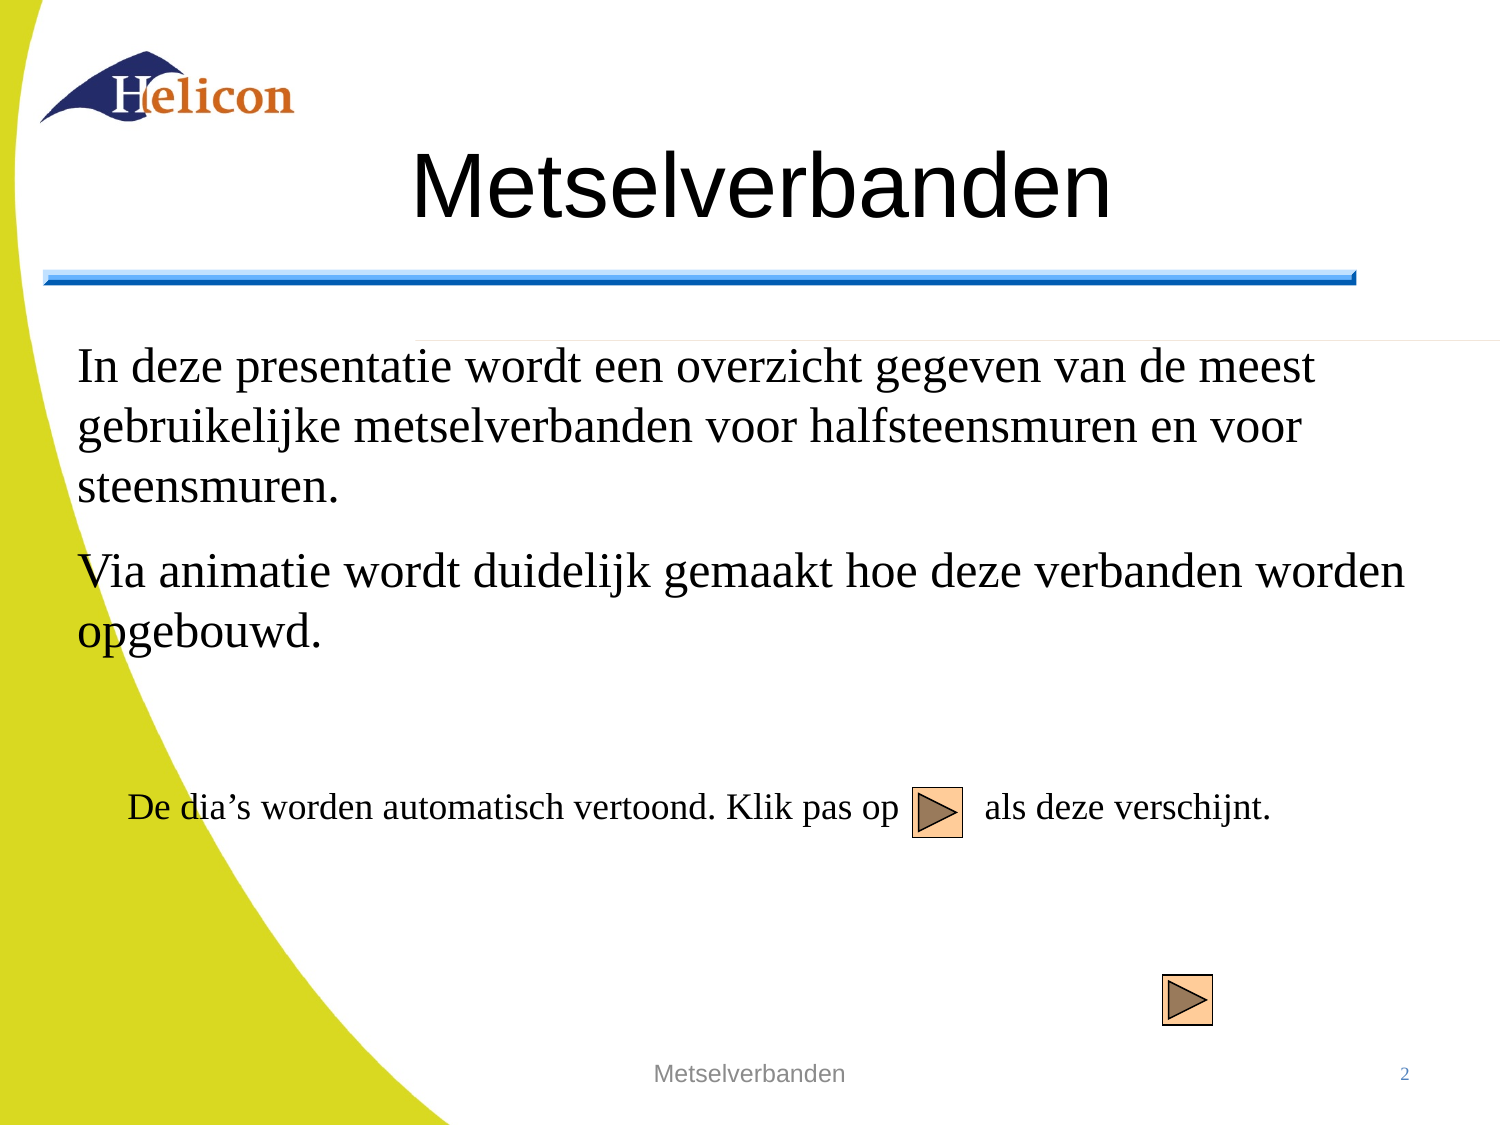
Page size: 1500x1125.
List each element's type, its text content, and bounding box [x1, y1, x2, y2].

text_box [42, 269, 1357, 286]
picture [0, 0, 1500, 1125]
text_box [49, 275, 1351, 279]
text_box [912, 787, 963, 838]
slide_number 2 [1074, 1042, 1425, 1103]
text_box De dia’s worden automatisch vertoond. Klik pas op als deze verschijnt. [112, 774, 1363, 835]
title Metselverbanden [125, 87, 1400, 275]
text_box In deze presentatie wordt een overzicht gegeven van de meest gebruikelijke metselverbanden voor halfsteensmuren en voor steensmuren. Via animatie wordt duidelijk gemaakt hoe deze verbanden worden opgebouwd. [62, 324, 1425, 665]
text_box [44, 271, 1357, 286]
text_box [1162, 975, 1213, 1026]
footer Metselverbanden [512, 1042, 988, 1103]
